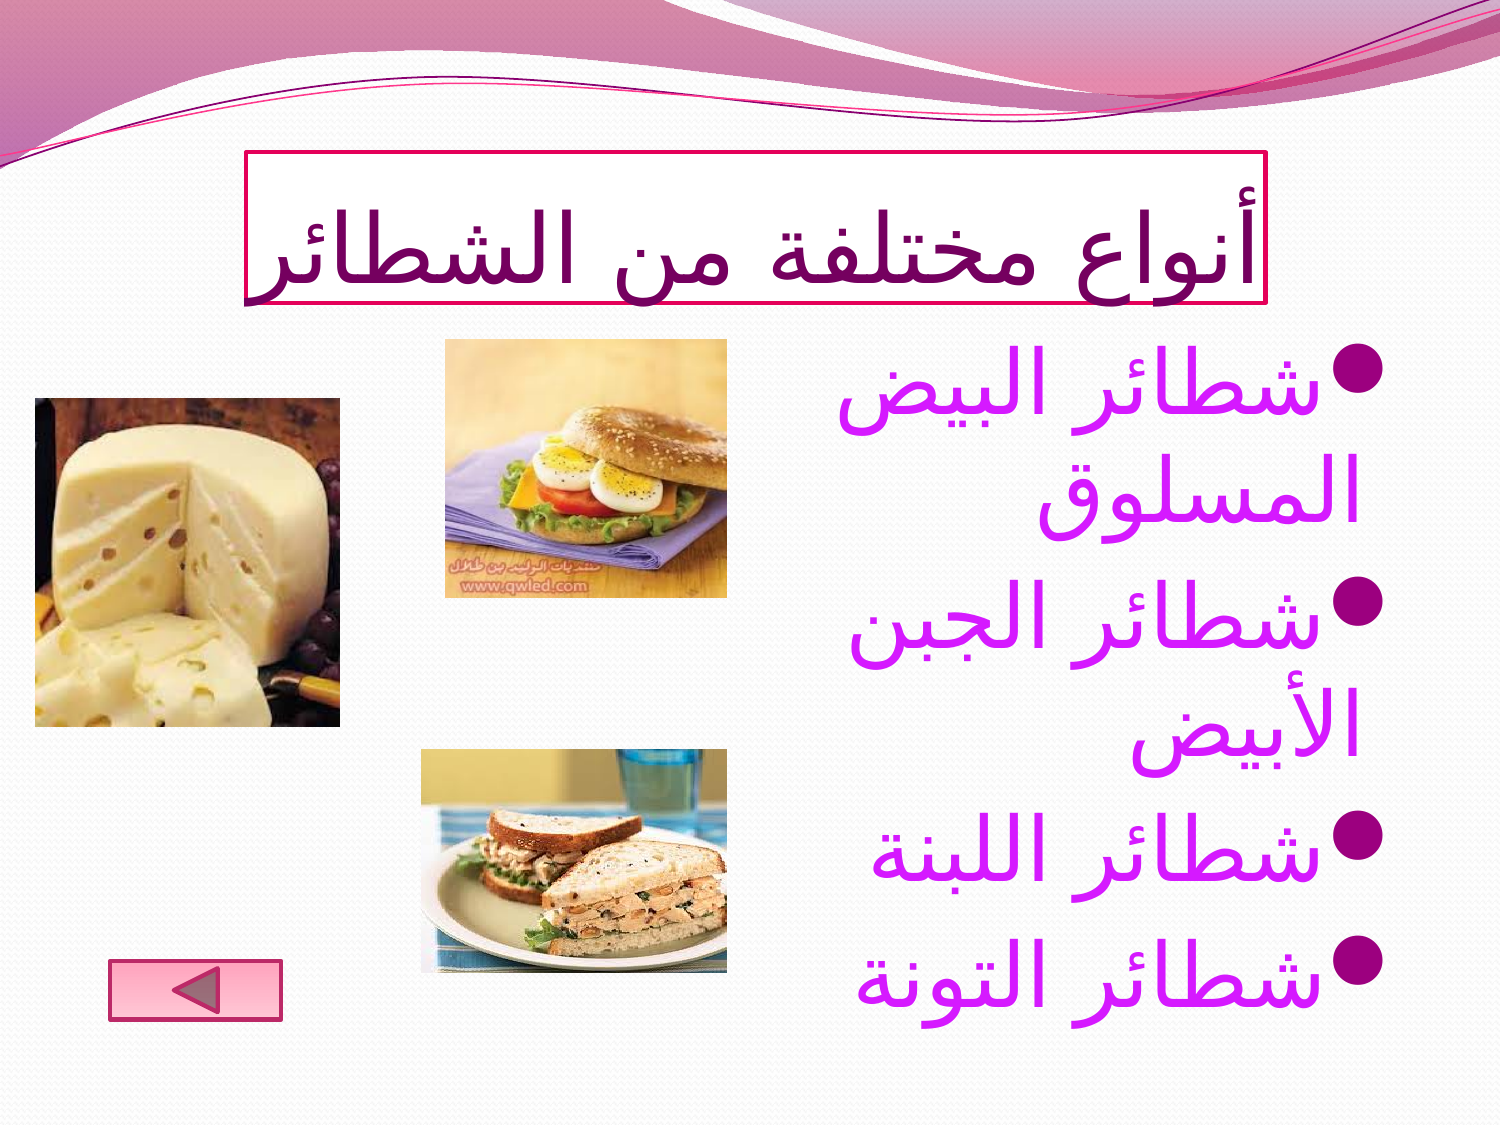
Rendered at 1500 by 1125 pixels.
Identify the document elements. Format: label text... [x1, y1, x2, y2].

picture [445, 339, 727, 598]
list شطائر البيض المسلوق شطائر الجبن الأبيض شطائر اللبنة شطائر التونة [714, 317, 1425, 1038]
text_box [108, 959, 283, 1022]
picture [421, 749, 727, 973]
picture [34, 398, 341, 727]
title أنواع مختلفة من الشطائر [244, 150, 1268, 305]
